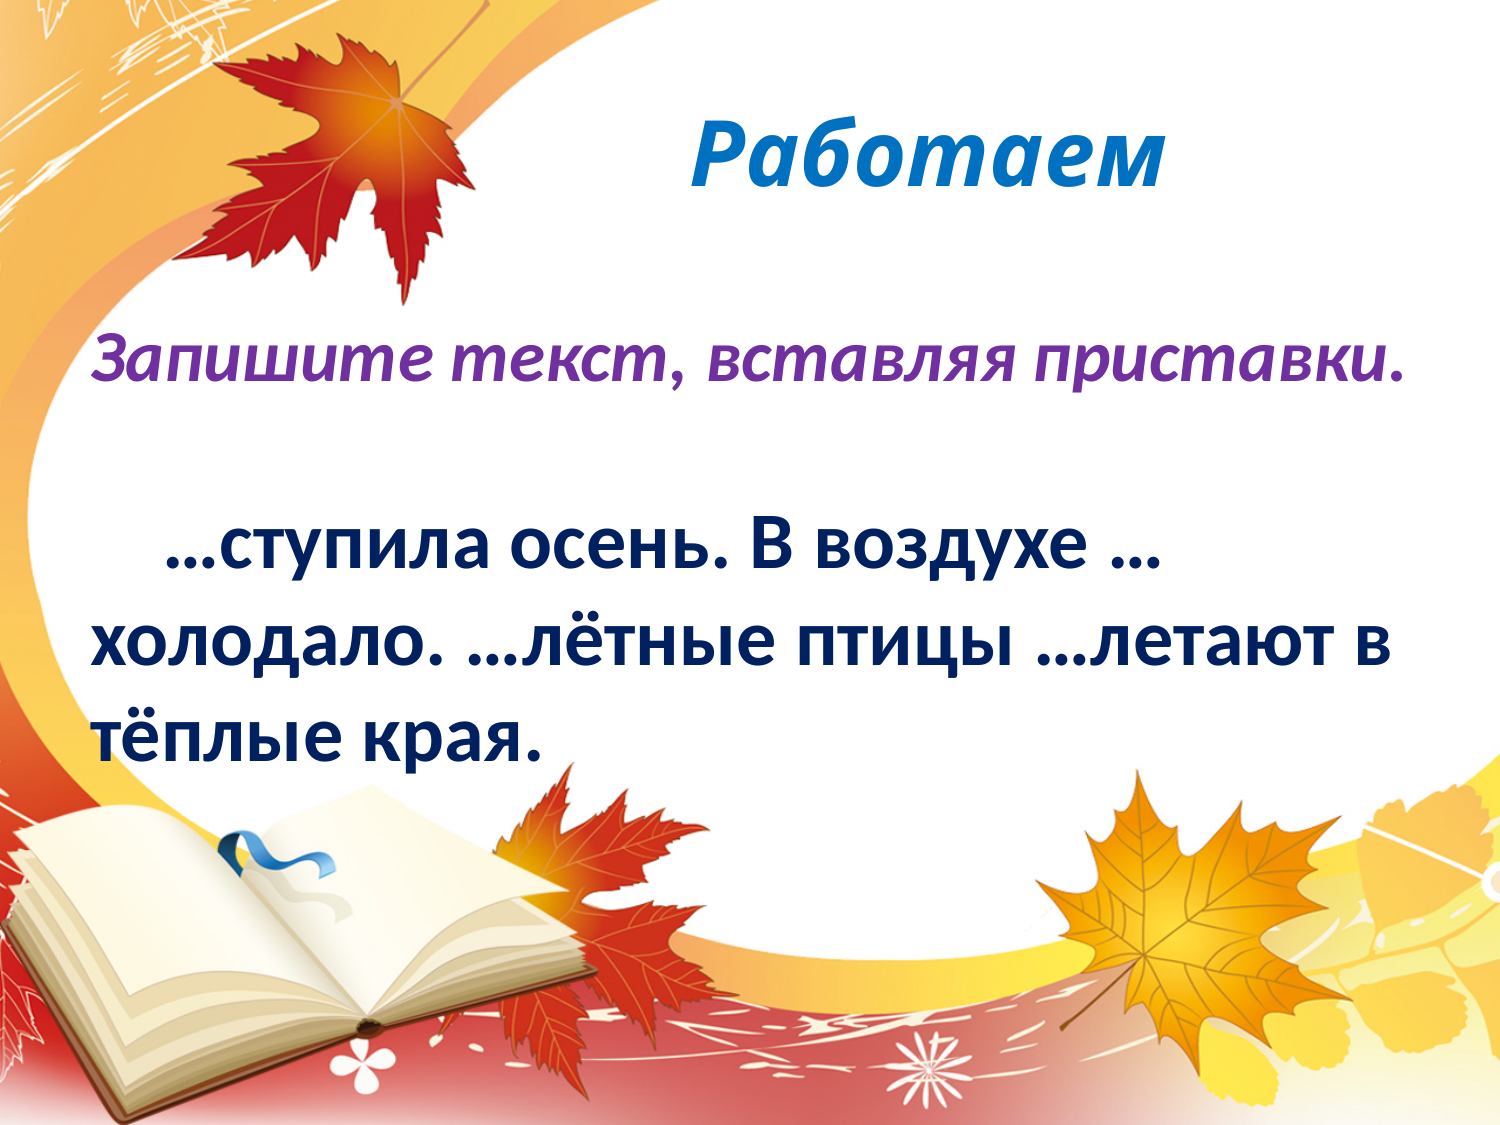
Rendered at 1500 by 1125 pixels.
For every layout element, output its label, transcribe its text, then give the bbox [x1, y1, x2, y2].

picture [0, 0, 1500, 1125]
title Работаем [431, 45, 1425, 219]
list Запишите текст, вставляя приставки. …ступила осень. В воздухе …холодало. …лётные птицы …летают в тёплые края. [75, 219, 1500, 787]
